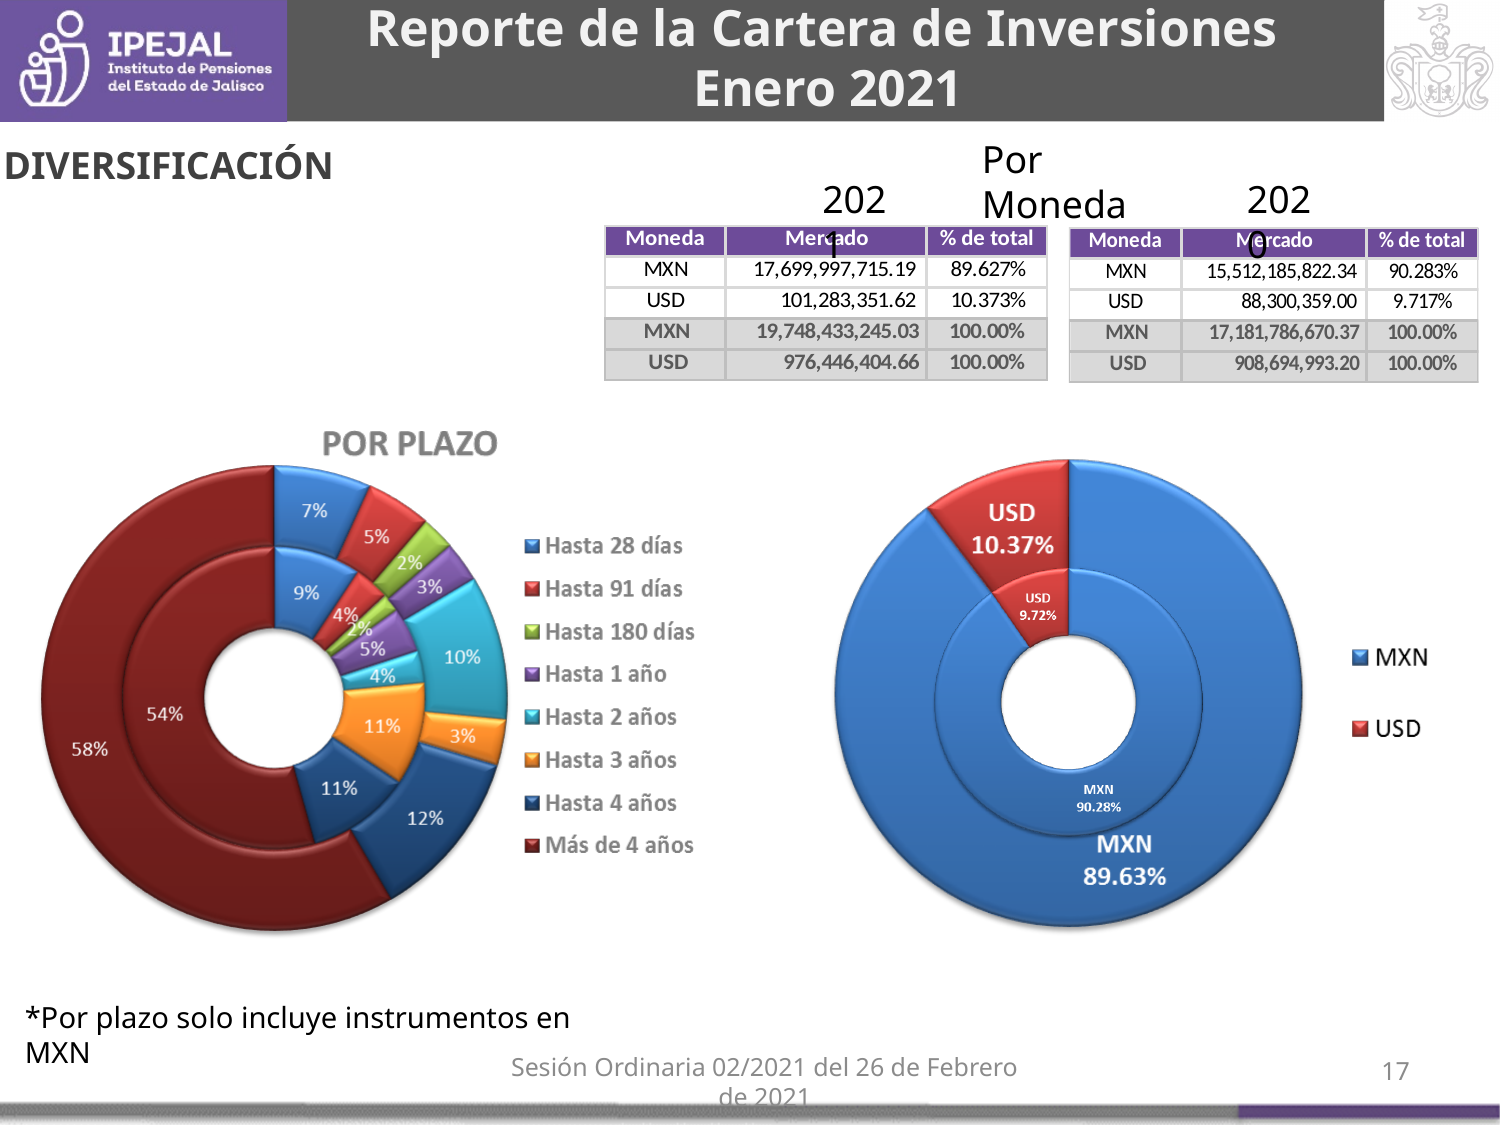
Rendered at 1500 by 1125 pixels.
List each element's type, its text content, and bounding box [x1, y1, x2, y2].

text_box 2021 [807, 168, 919, 225]
text_box *Por plazo solo incluye instrumentos en MXN [10, 993, 619, 1077]
text_box Sesión Ordinaria 02/2021 del 26 de Febrero de 2021 [483, 1051, 1046, 1112]
text_box Por Moneda [967, 128, 1196, 234]
text_box DIVERSIFICACIÓN [0, 134, 349, 195]
text_box 2020 [1232, 168, 1343, 227]
text_box Reporte de la Cartera de Inversiones Enero 2021 [275, 0, 1382, 135]
picture [0, 225, 1050, 993]
picture [0, 0, 275, 122]
picture [1068, 227, 1480, 384]
picture [0, 1096, 1500, 1125]
slide_number 16 [1074, 1042, 1425, 1103]
picture [785, 398, 1500, 967]
